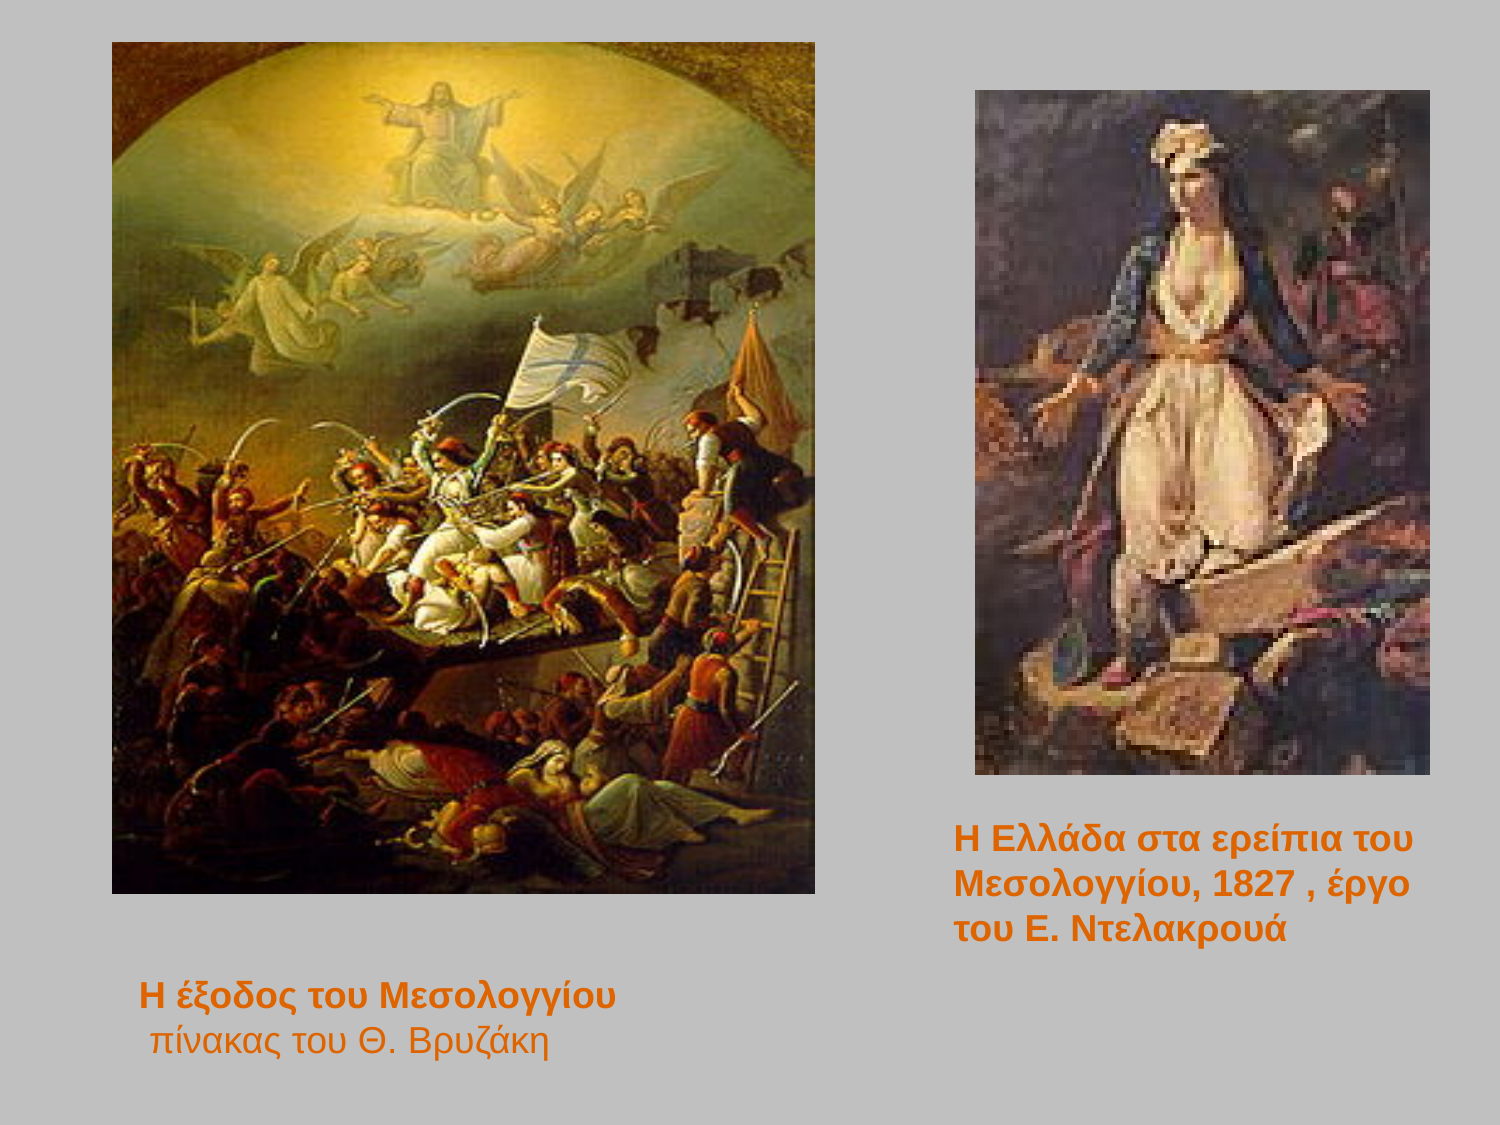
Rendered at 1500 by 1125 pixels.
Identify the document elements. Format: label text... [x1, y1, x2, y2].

text_box Η έξοδος του Μεσολογγίου πίνακας του Θ. Βρυζάκη [123, 964, 674, 1069]
text_box Η Ελλάδα στα ερείπια του Μεσολογγίου, 1827 , έργο του Ε. Ντελακρουά [938, 806, 1459, 957]
picture [974, 89, 1431, 776]
picture [111, 42, 815, 894]
